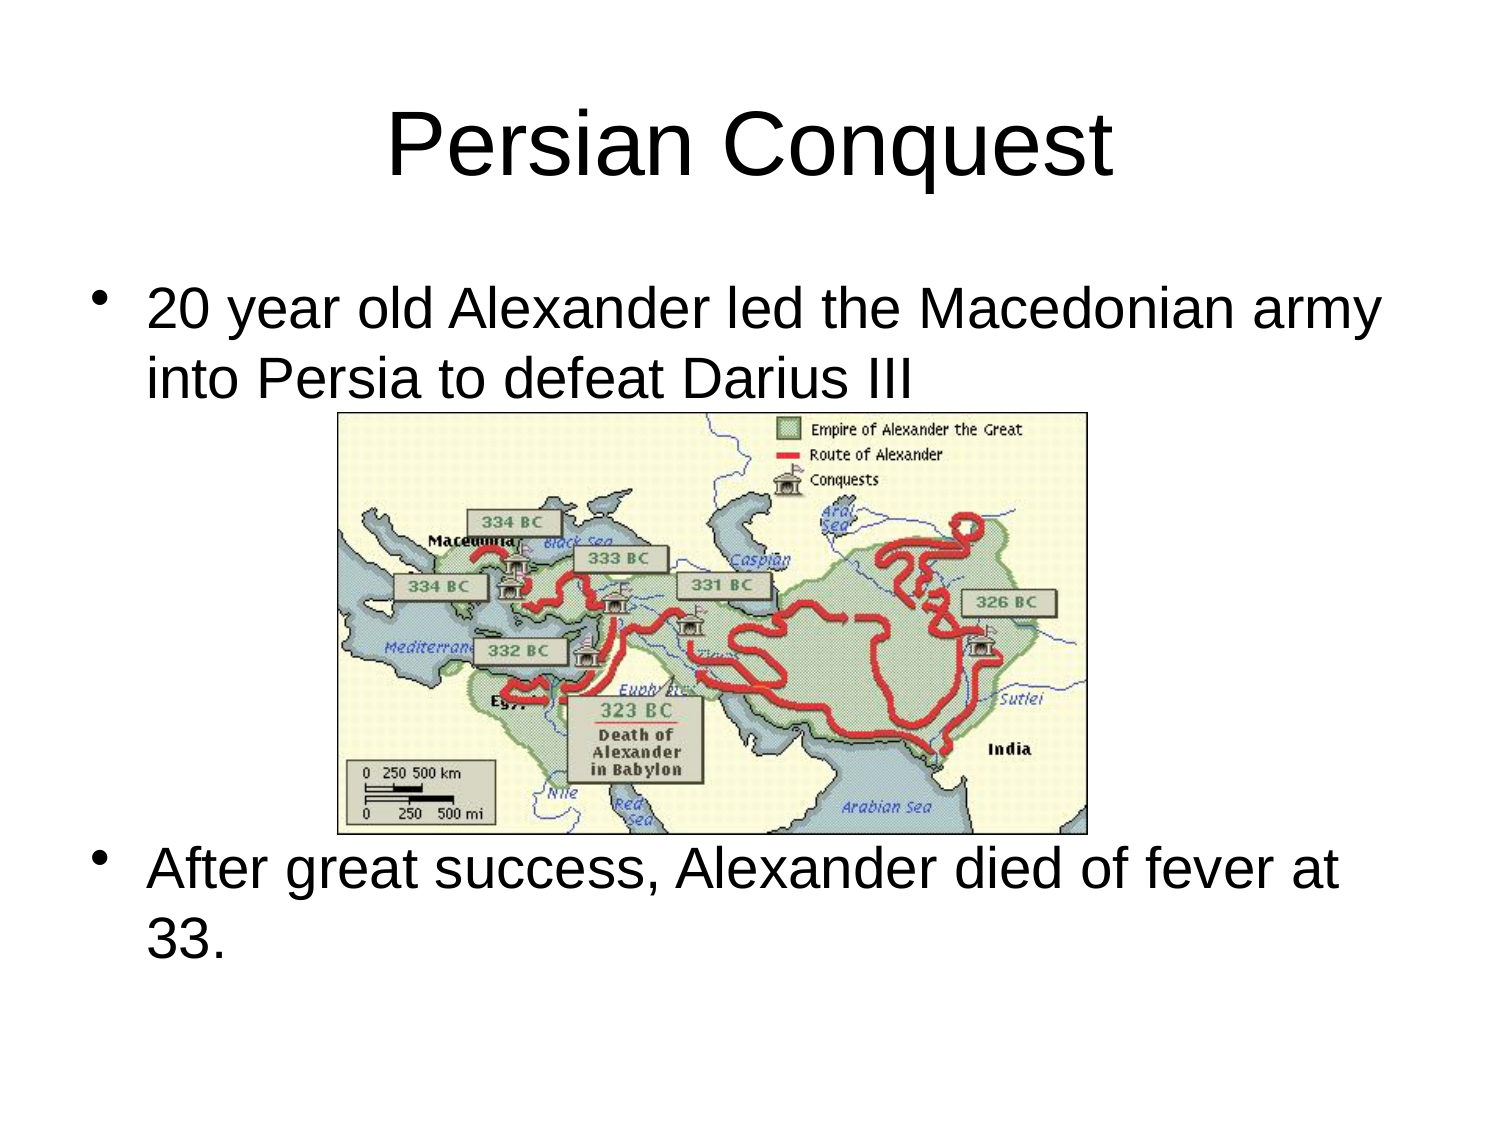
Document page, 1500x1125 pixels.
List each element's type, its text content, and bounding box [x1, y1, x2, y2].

title Persian Conquest [75, 45, 1425, 233]
list 20 year old Alexander led the Macedonian army into Persia to defeat Darius III After great success, Alexander died of fever at 33. [75, 262, 1425, 1005]
picture [337, 412, 1088, 835]
